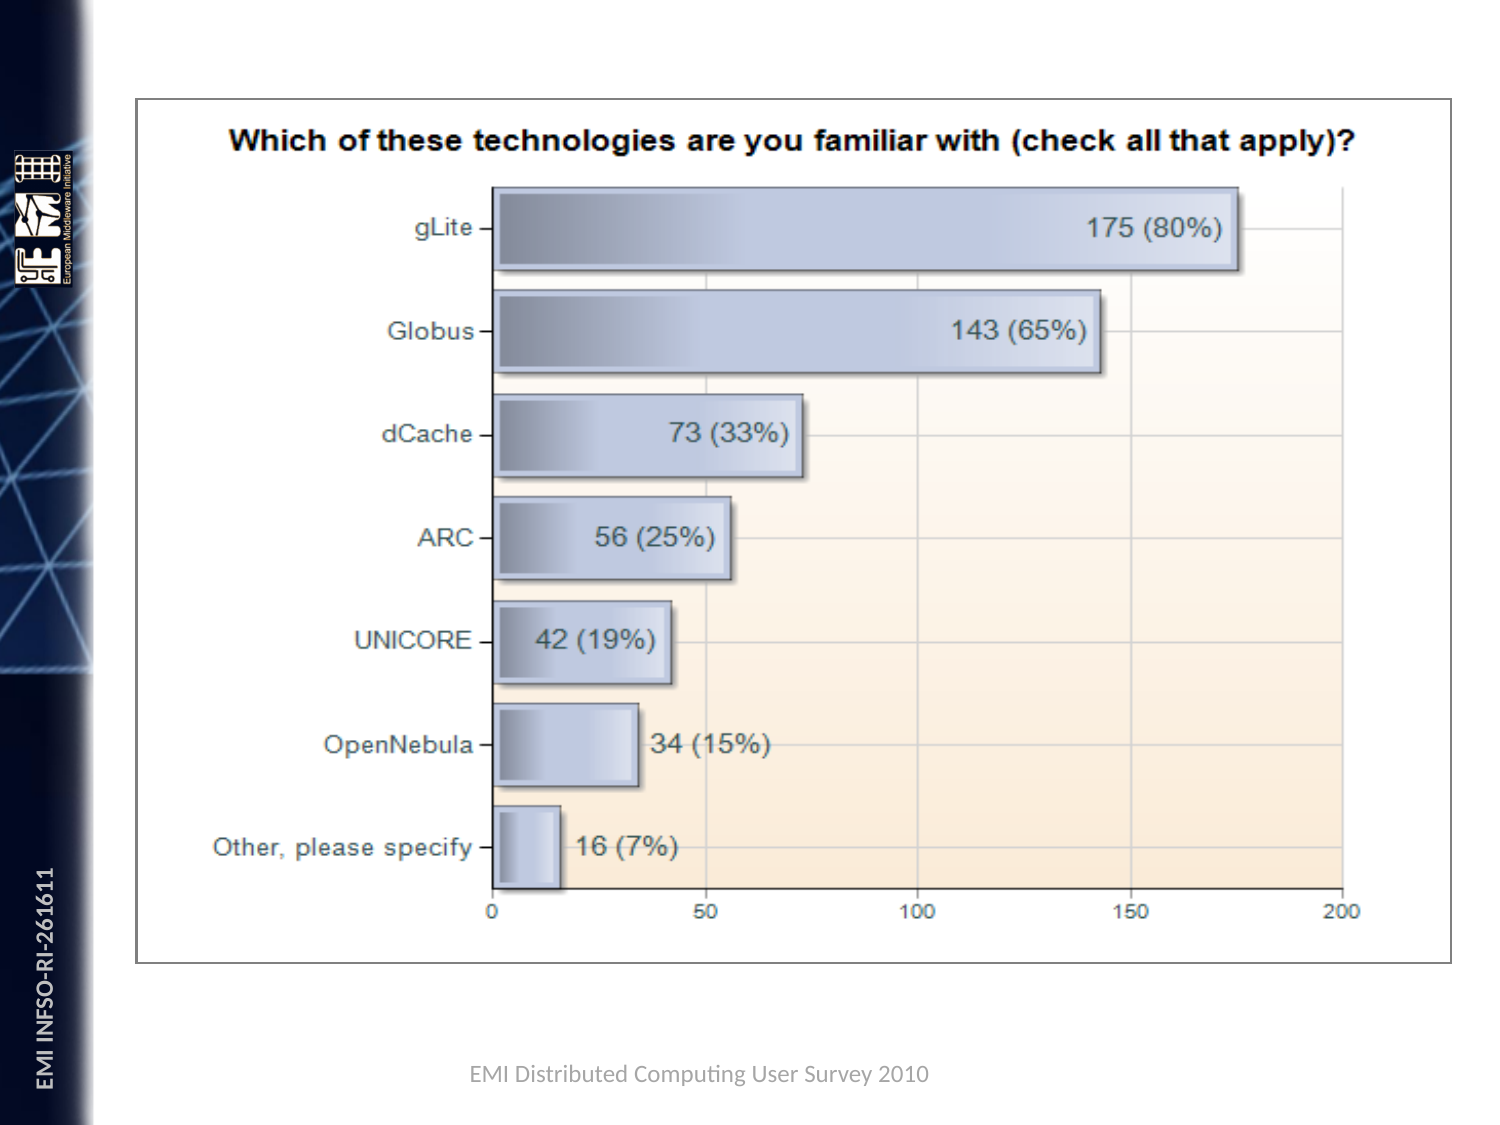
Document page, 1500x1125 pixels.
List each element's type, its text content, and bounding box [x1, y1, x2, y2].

picture [137, 99, 1451, 962]
picture [0, 0, 105, 1125]
footer EMI Distributed Computing User Survey 2010 [380, 1042, 1020, 1103]
